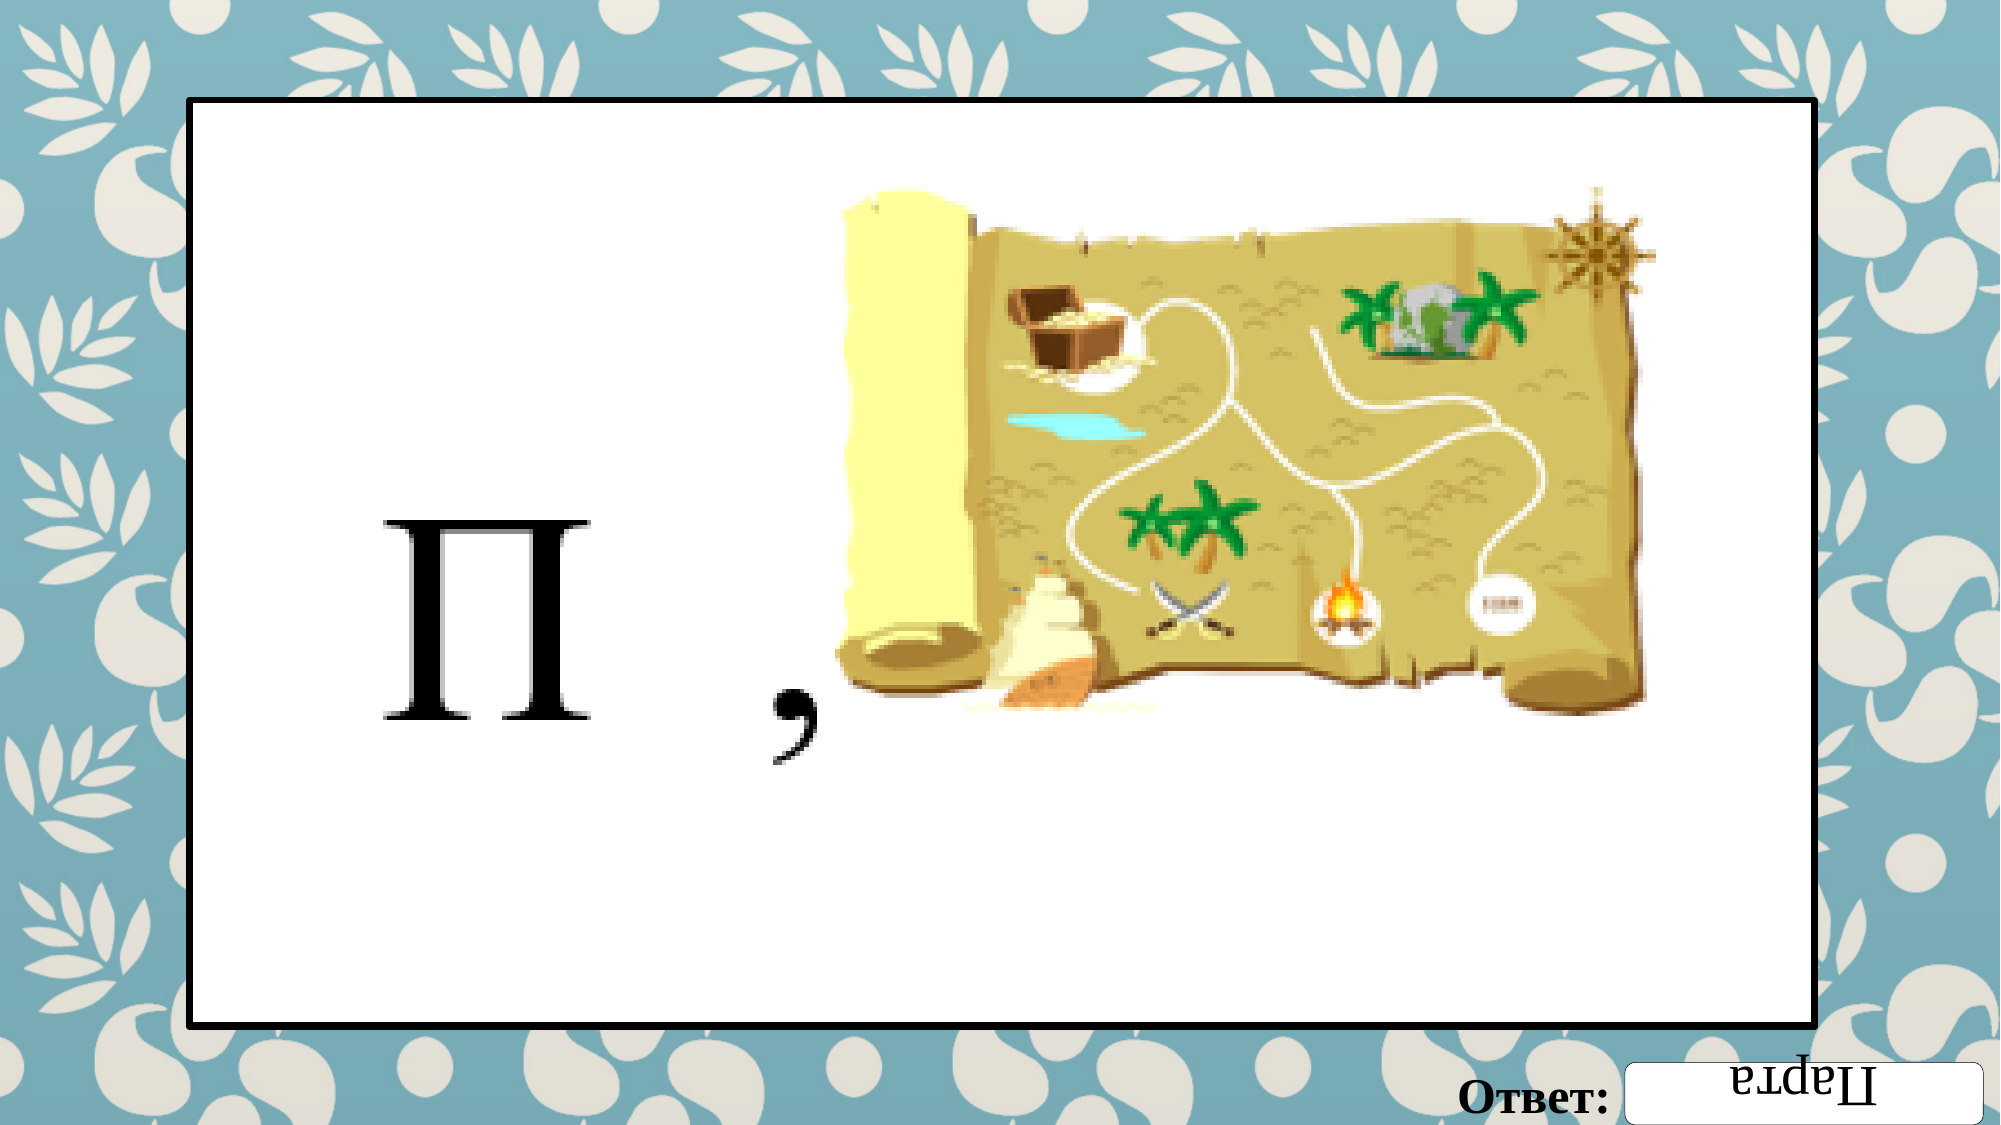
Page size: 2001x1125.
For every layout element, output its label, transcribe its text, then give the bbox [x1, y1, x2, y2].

picture [189, 99, 1815, 1028]
text_box Парта [1627, 1061, 1985, 1125]
text_box Ответ: [1442, 1055, 1627, 1125]
